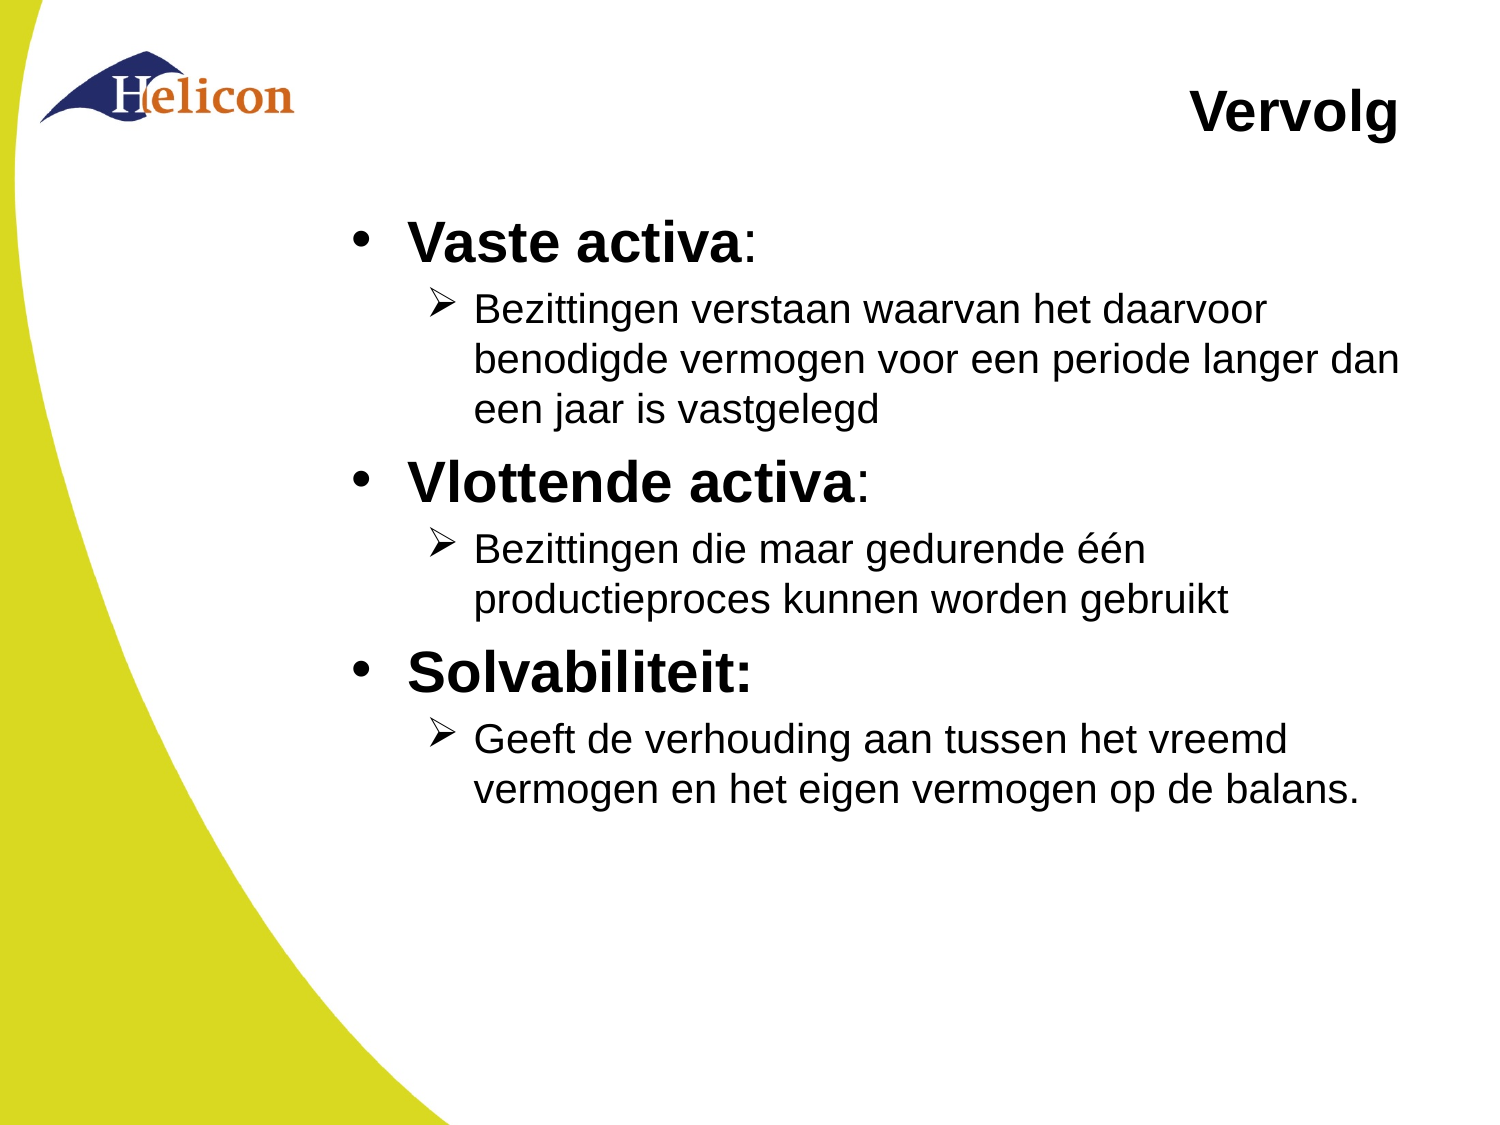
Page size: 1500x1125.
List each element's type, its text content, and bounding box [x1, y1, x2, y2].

picture [0, 0, 1500, 1125]
title Vervolg [324, 54, 1415, 161]
list Vaste activa: Bezittingen verstaan waarvan het daarvoor benodigde vermogen voor een periode langer dan een jaar is vastgelegd Vlottende activa: Bezittingen die maar gedurende één productieproces kunnen worden gebruikt Solvabiliteit: Geeft de verhouding aan tussen het vreemd vermogen en het eigen vermogen op de balans. [336, 196, 1425, 1005]
